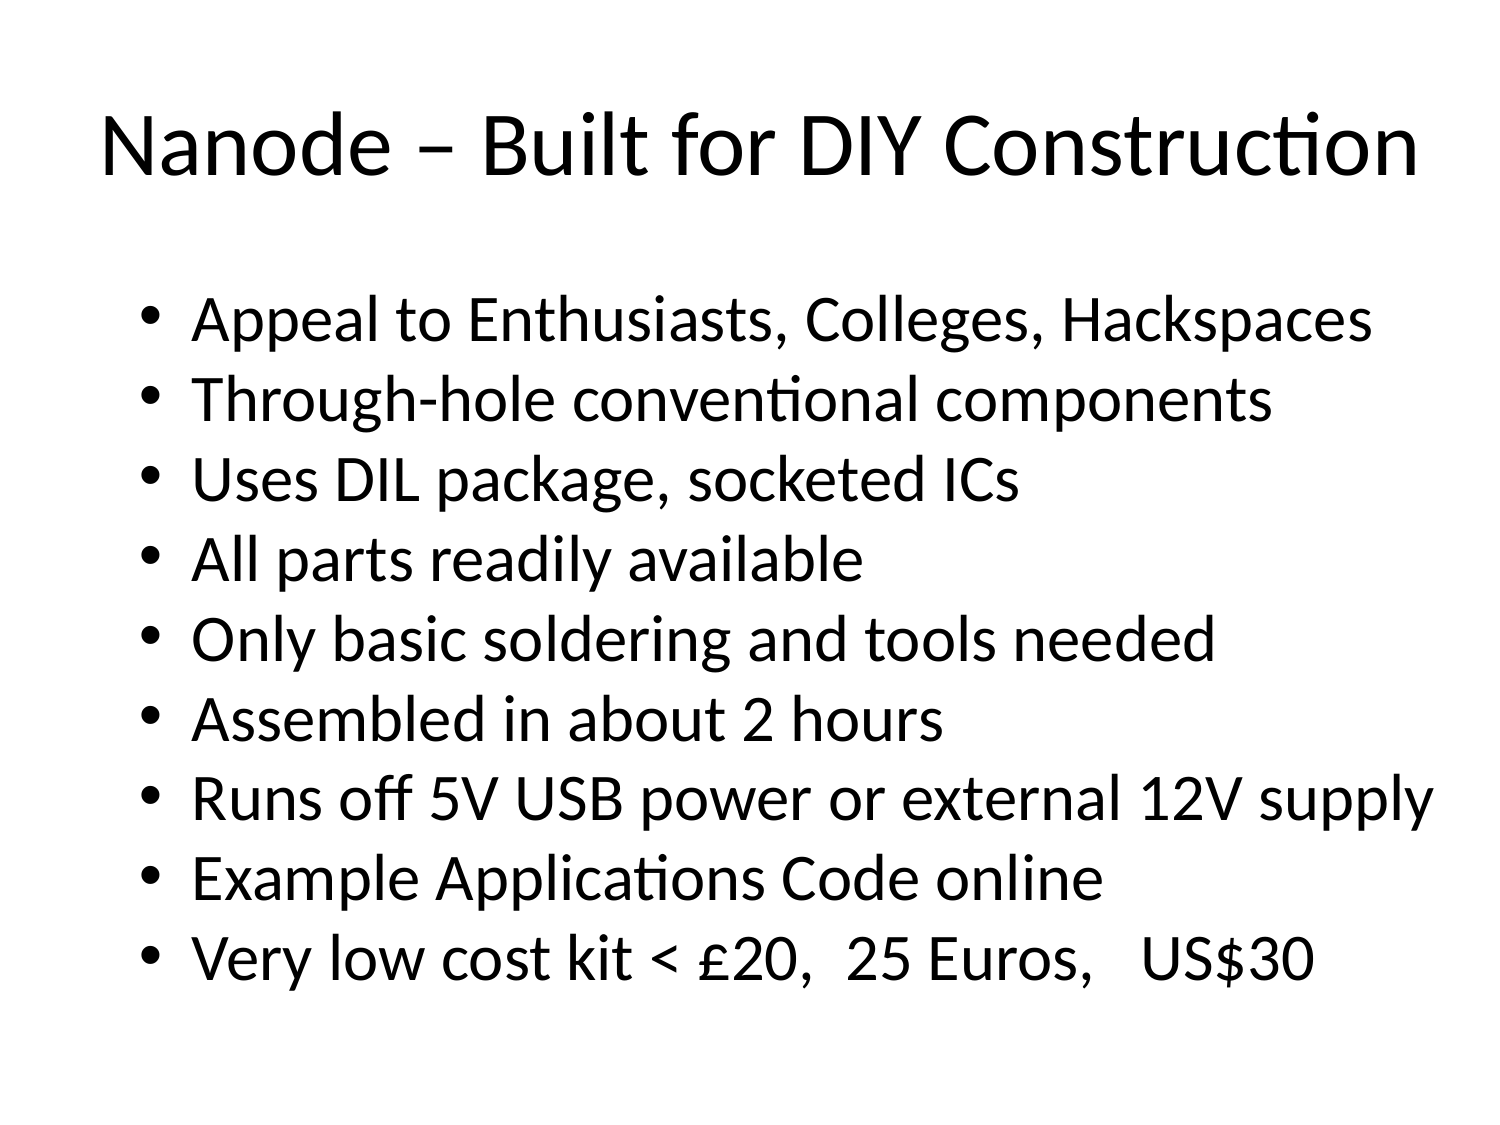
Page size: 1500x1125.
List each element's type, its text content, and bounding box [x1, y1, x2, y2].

text_box Appeal to Enthusiasts, Colleges, Hackspaces Through-hole conventional components Uses DIL package, socketed ICs All parts readily available Only basic soldering and tools needed Assembled in about 2 hours Runs off 5V USB power or external 12V supply Example Applications Code online Very low cost kit < £20, 25 Euros, US$30 [123, 267, 1471, 1002]
title Nanode – Built for DIY Construction [75, 45, 1447, 233]
